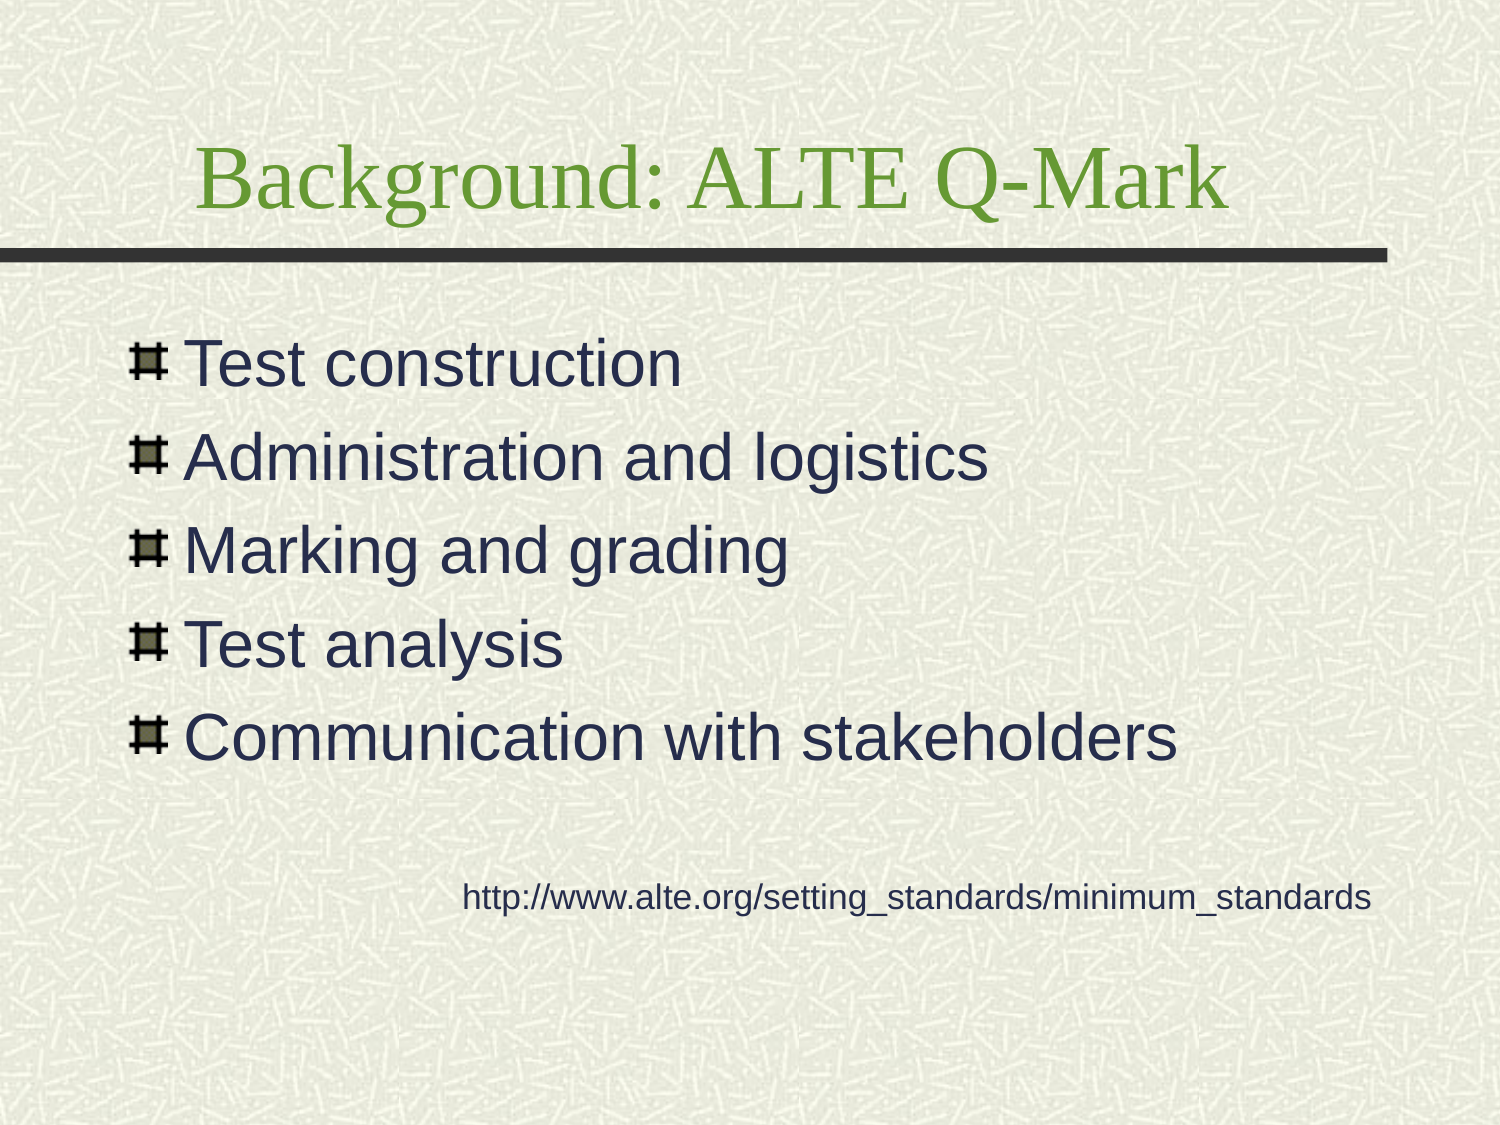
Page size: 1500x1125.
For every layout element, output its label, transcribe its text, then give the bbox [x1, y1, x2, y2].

picture [0, 0, 1500, 1125]
list Test construction Administration and logistics Marking and grading Test analysis Communication with stakeholders http://www.alte.org/setting_standards/minimum_standards [112, 312, 1388, 1000]
title Background: ALTE Q-Mark [179, 46, 1455, 235]
